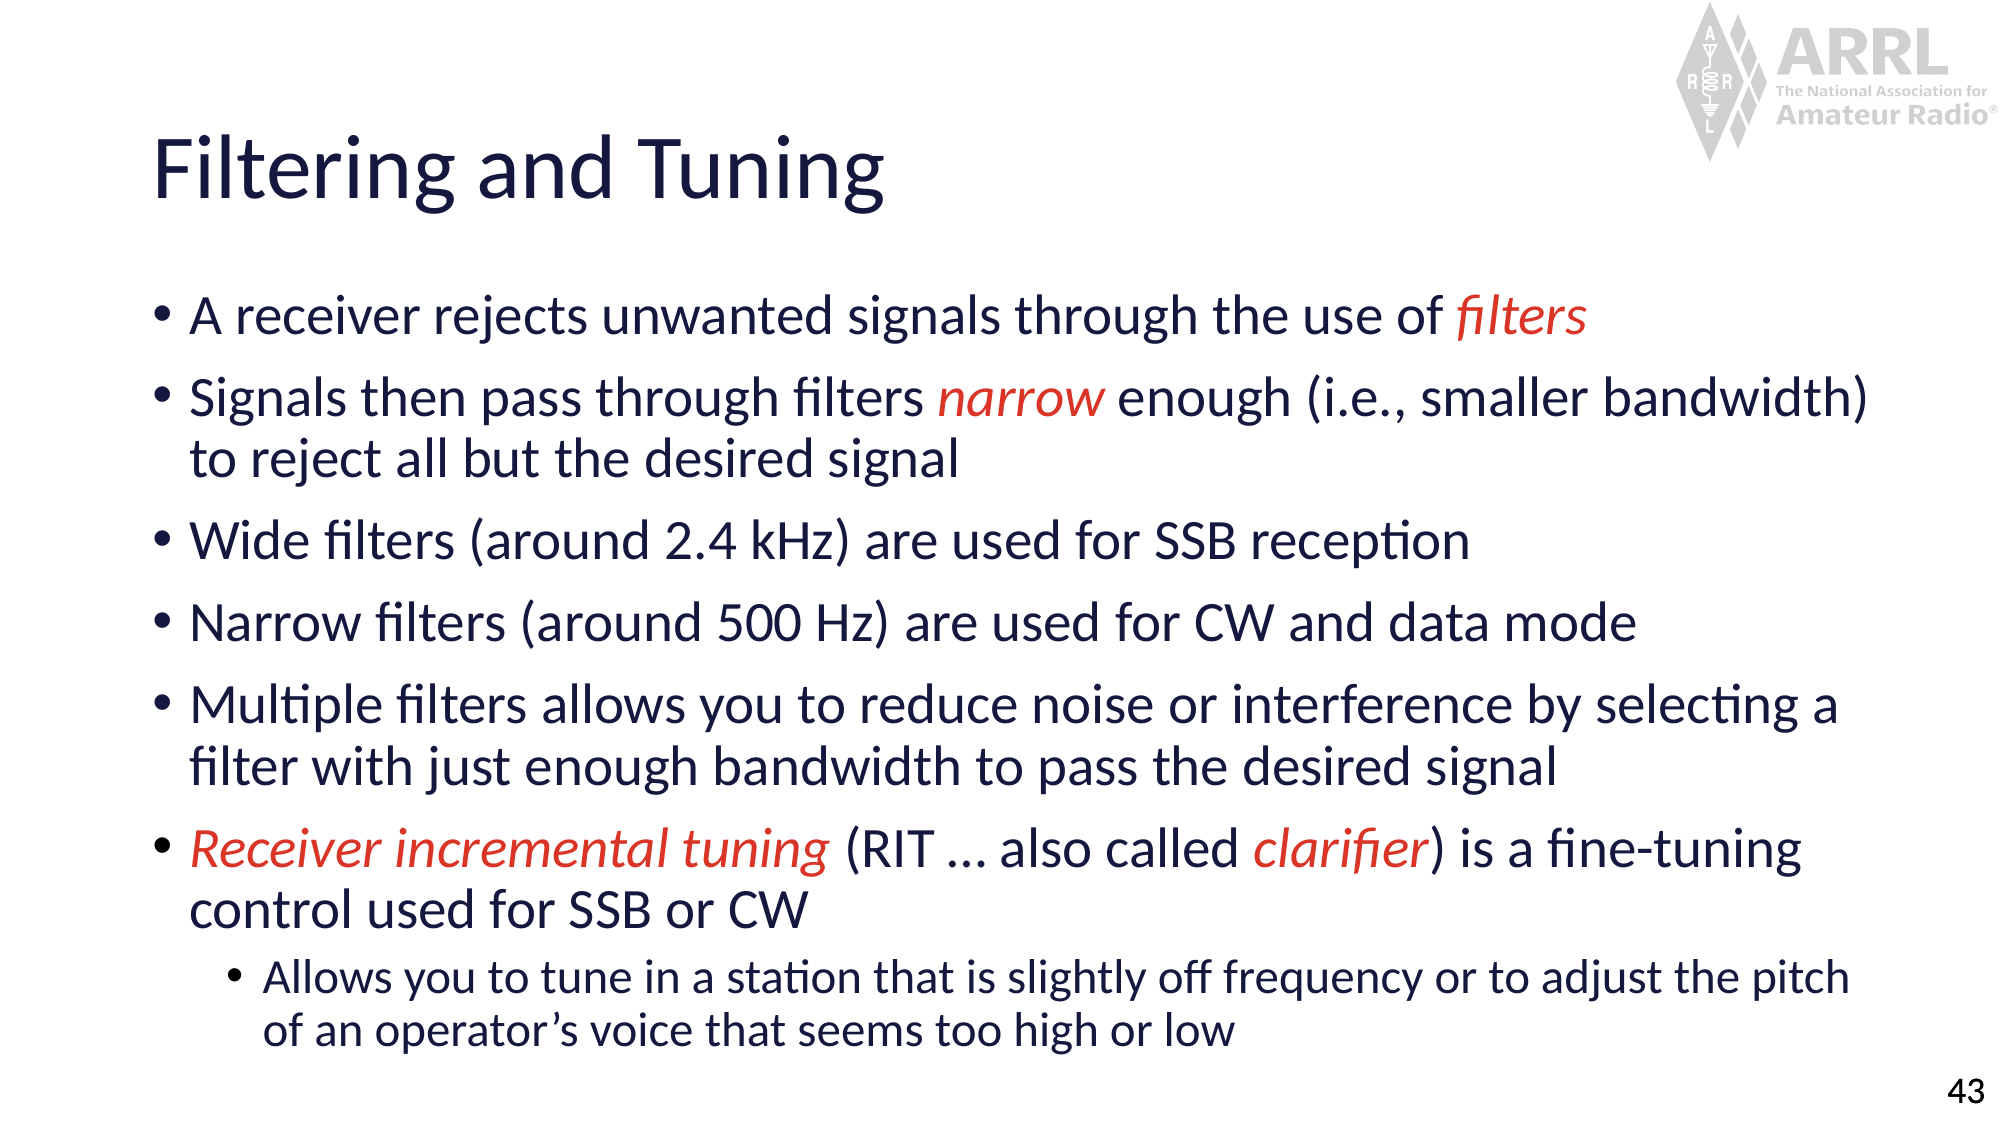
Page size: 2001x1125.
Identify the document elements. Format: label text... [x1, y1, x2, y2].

picture [1674, 0, 2000, 164]
title Filtering and Tuning [137, 59, 1863, 277]
list A receiver rejects unwanted signals through the use of filters Signals then pass through filters narrow enough (i.e., smaller bandwidth) to reject all but the desired signal Wide filters (around 2.4 kHz) are used for SSB reception Narrow filters (around 500 Hz) are used for CW and data mode Multiple filters allows you to reduce noise or interference by selecting a filter with just enough bandwidth to pass the desired signal Receiver incremental tuning (RIT … also called clarifier) is a fine-tuning control used for SSB or CW Allows you to tune in a station that is slightly off frequency or to adjust the pitch of an operator’s voice that seems too high or low [137, 277, 1891, 1066]
